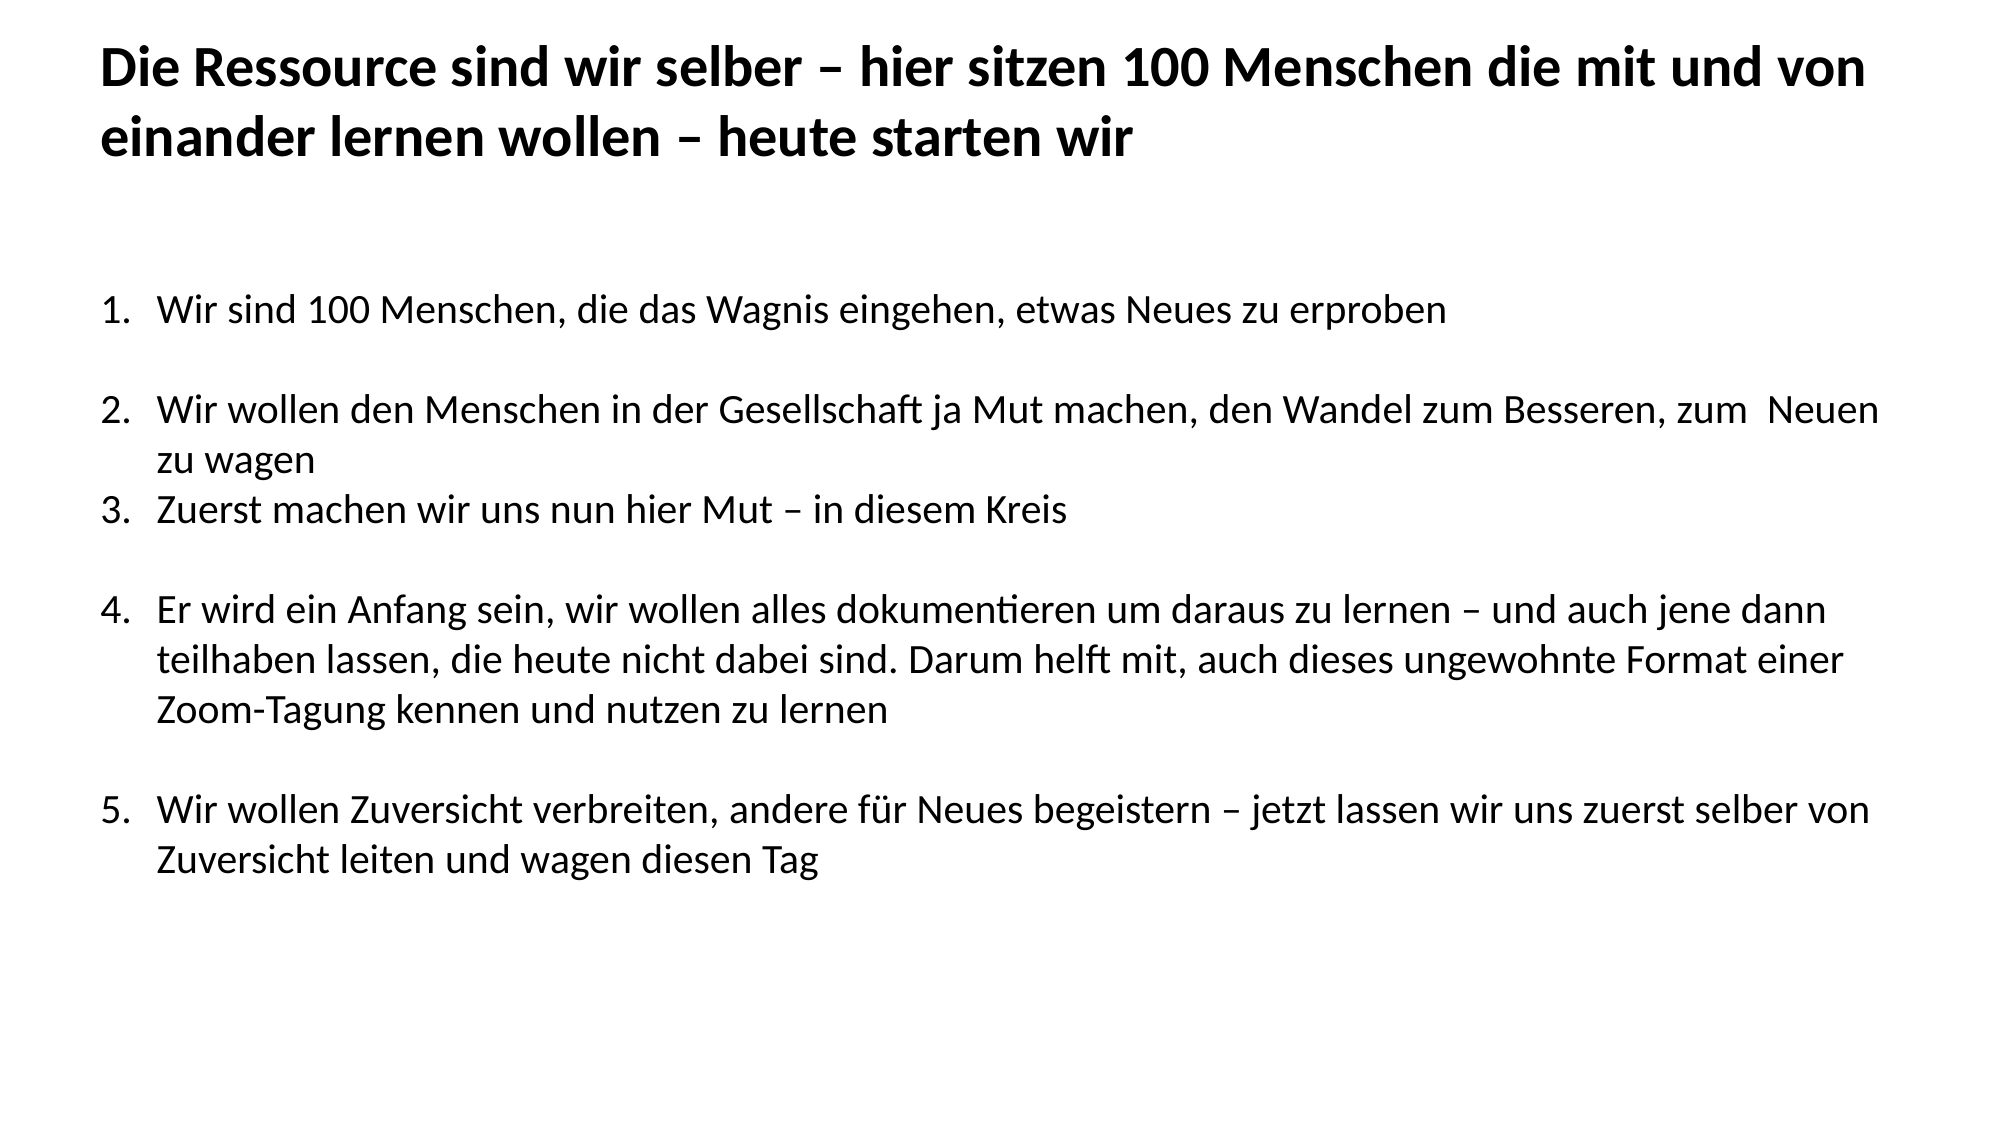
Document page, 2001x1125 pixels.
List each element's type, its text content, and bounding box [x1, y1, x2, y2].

text_box Wir sind 100 Menschen, die das Wagnis eingehen, etwas Neues zu erproben Wir wollen den Menschen in der Gesellschaft ja Mut machen, den Wandel zum Besseren, zum Neuen zu wagen Zuerst machen wir uns nun hier Mut – in diesem Kreis Er wird ein Anfang sein, wir wollen alles dokumentieren um daraus zu lernen – und auch jene dann teilhaben lassen, die heute nicht dabei sind. Darum helft mit, auch dieses ungewohnte Format einer Zoom-Tagung kennen und nutzen zu lernen Wir wollen Zuversicht verbreiten, andere für Neues begeistern – jetzt lassen wir uns zuerst selber von Zuversicht leiten und wagen diesen Tag [85, 174, 1931, 940]
text_box Die Ressource sind wir selber – hier sitzen 100 Menschen die mit und von einander lernen wollen – heute starten wir [85, 20, 1886, 174]
